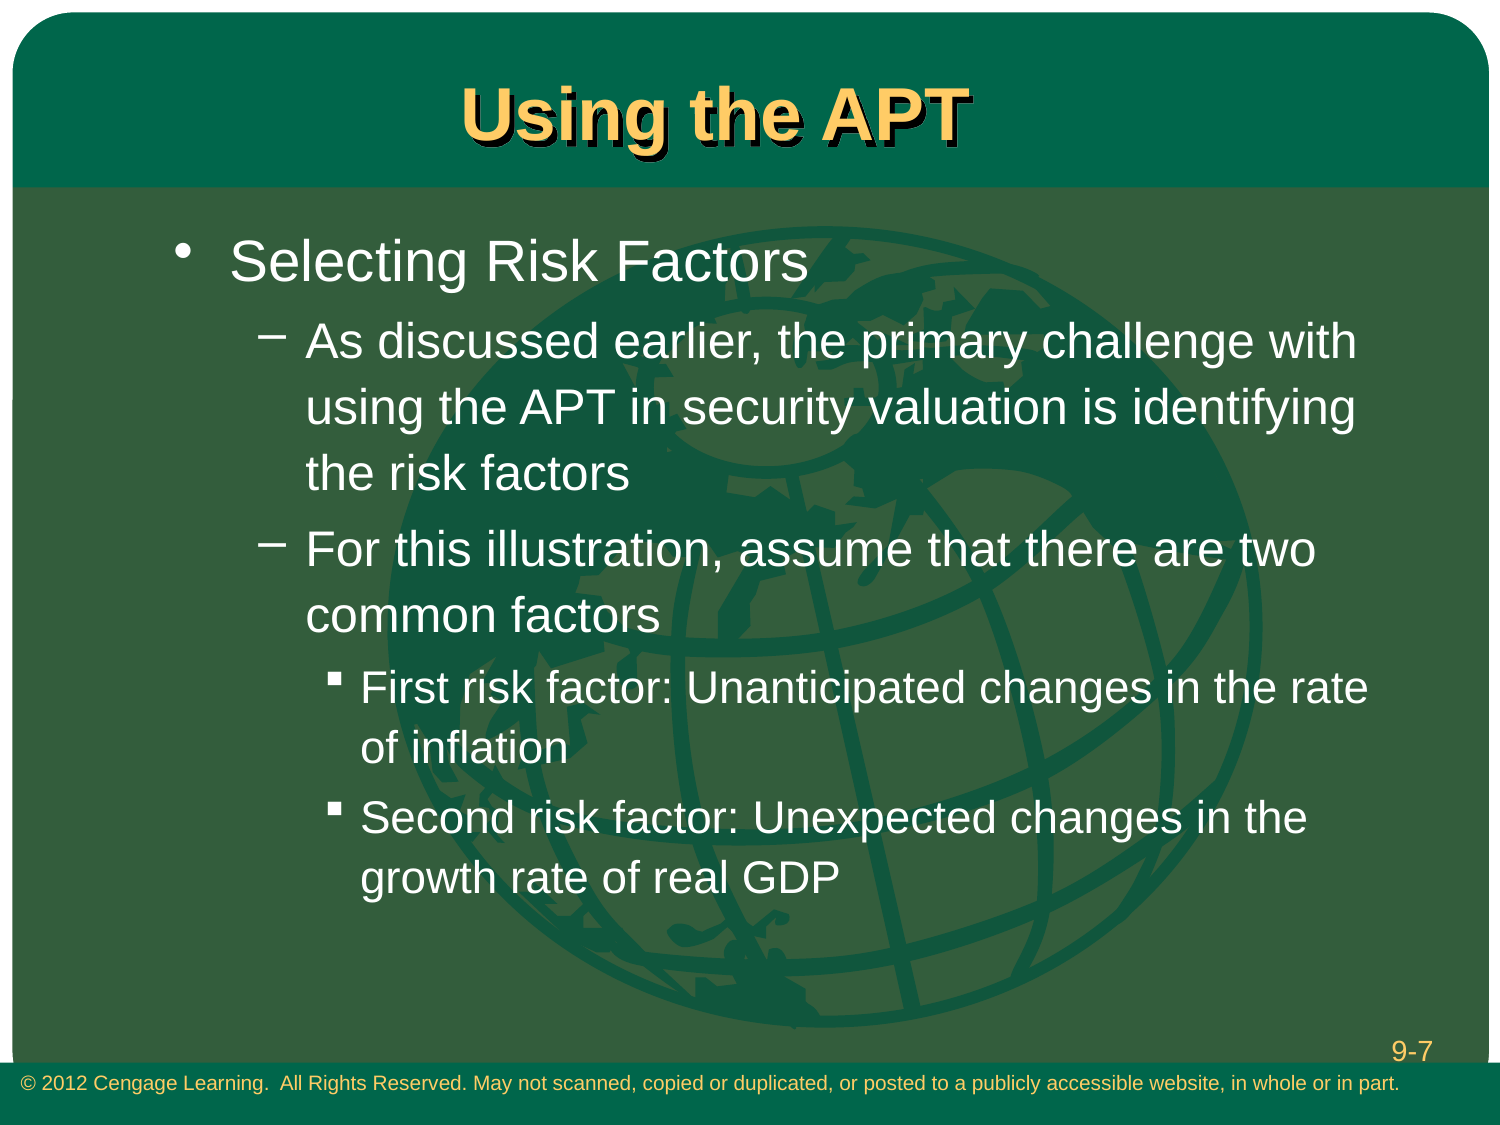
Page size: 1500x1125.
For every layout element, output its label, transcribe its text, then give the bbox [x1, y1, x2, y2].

footer © 2012 Cengage Learning. All Rights Reserved. May not scanned, copied or duplicated, or posted to a publicly accessible website, in whole or in part. [0, 1062, 1500, 1125]
list Selecting Risk Factors As discussed earlier, the primary challenge with using the APT in security valuation is identifying the risk factors For this illustration, assume that there are two common factors First risk factor: Unanticipated changes in the rate of inflation Second risk factor: Unexpected changes in the growth rate of real GDP [158, 208, 1436, 1009]
title Using the APT [78, 52, 1354, 169]
slide_number 9-7 [1325, 1025, 1500, 1062]
